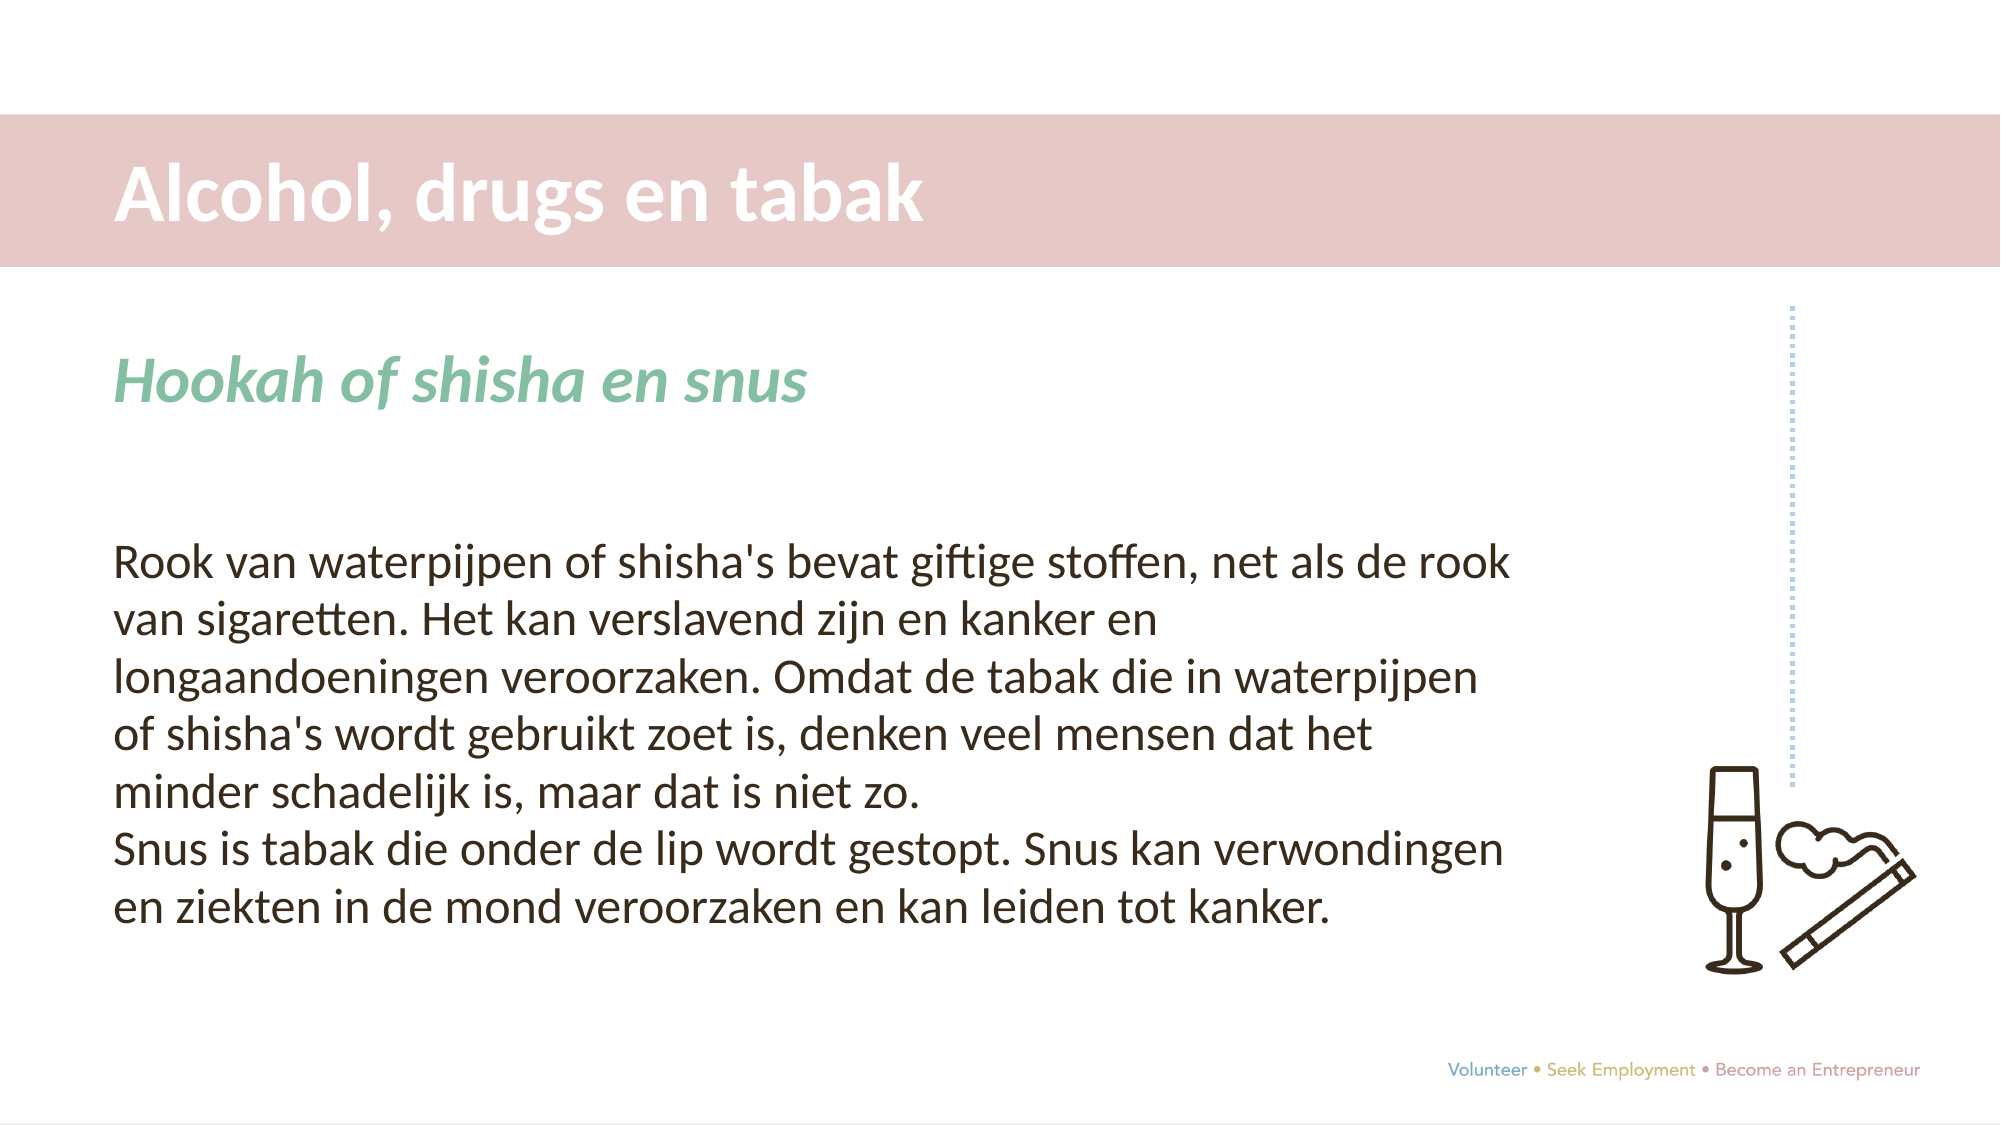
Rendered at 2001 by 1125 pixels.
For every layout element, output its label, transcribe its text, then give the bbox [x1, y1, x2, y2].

text_box Hookah of shisha en snus Rook van waterpijpen of shisha's bevat giftige stoffen, net als de rook van sigaretten. Het kan verslavend zijn en kanker en longaandoeningen veroorzaken. Omdat de tabak die in waterpijpen of shisha's wordt gebruikt zoet is, denken veel mensen dat het minder schadelijk is, maar dat is niet zo. Snus is tabak die onder de lip wordt gestopt. Snus kan verwondingen en ziekten in de mond veroorzaken en kan leiden tot kanker. [98, 350, 1539, 975]
text_box [0, 113, 2000, 268]
picture [1621, 757, 1938, 995]
text_box Alcohol, drugs en tabak [99, 147, 1312, 290]
picture [1418, 1046, 1971, 1103]
